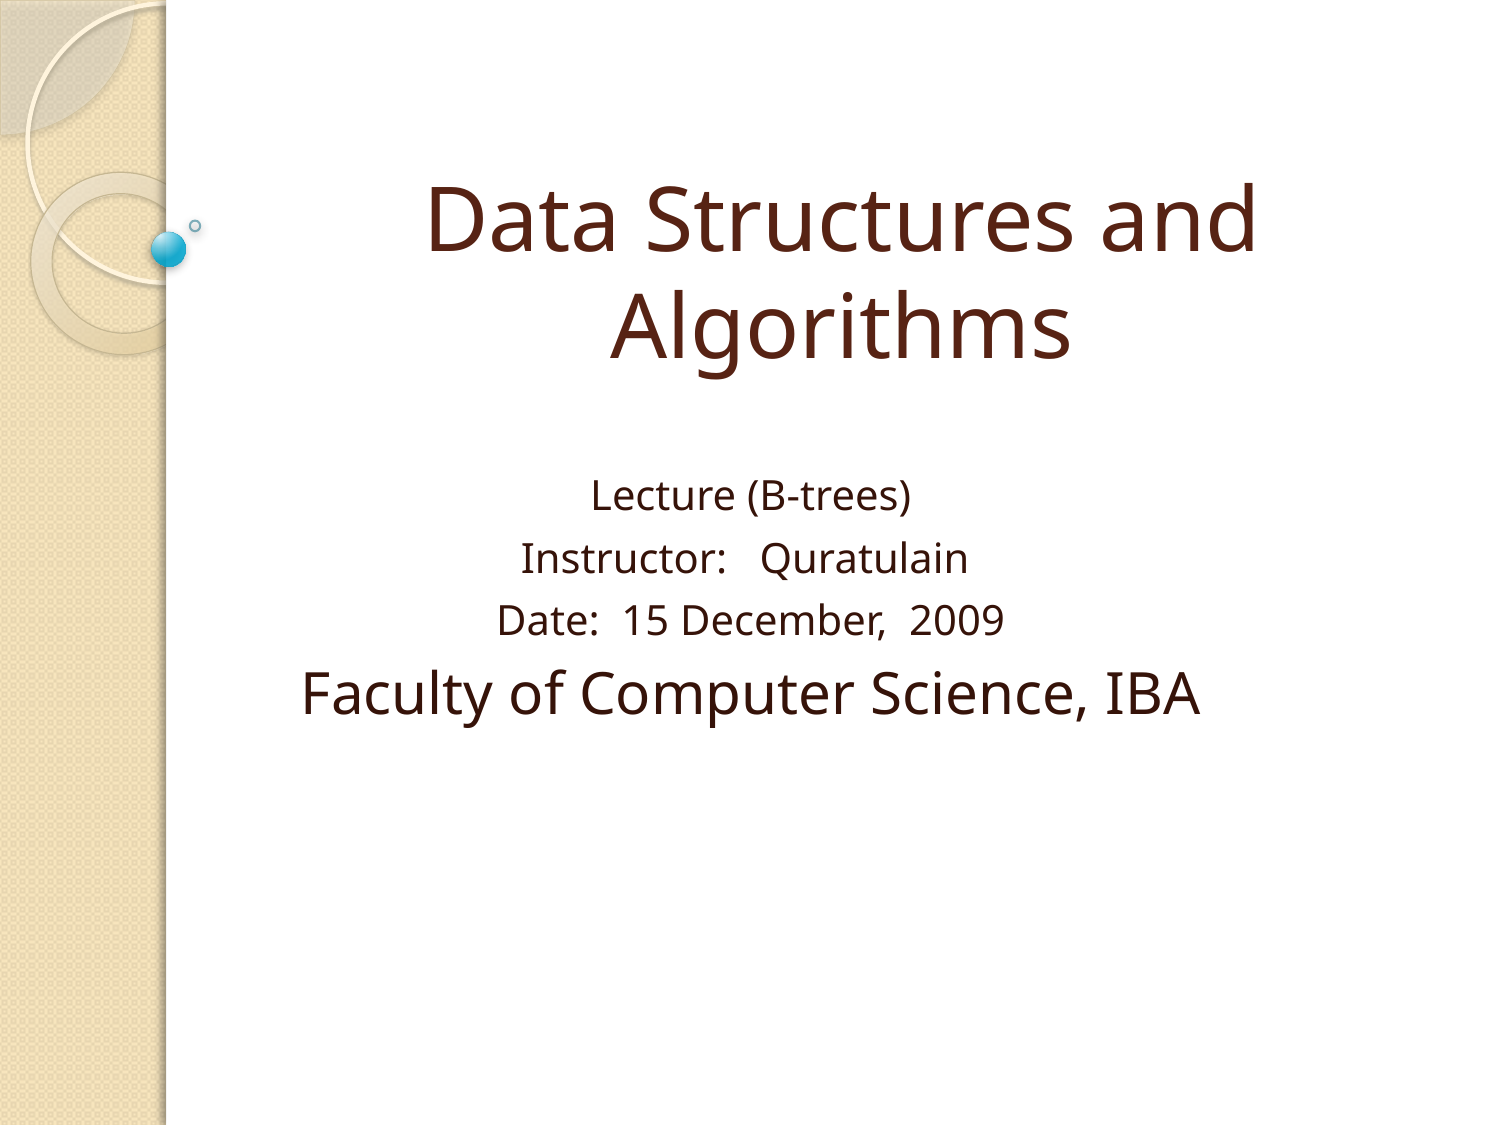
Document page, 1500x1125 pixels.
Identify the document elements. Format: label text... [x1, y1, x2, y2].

subtitle Lecture (B-trees) Instructor: Quratulain Date: 15 December, 2009 Faculty of Computer Science, IBA [245, 468, 1251, 856]
title Data Structures and Algorithms [234, 128, 1450, 492]
